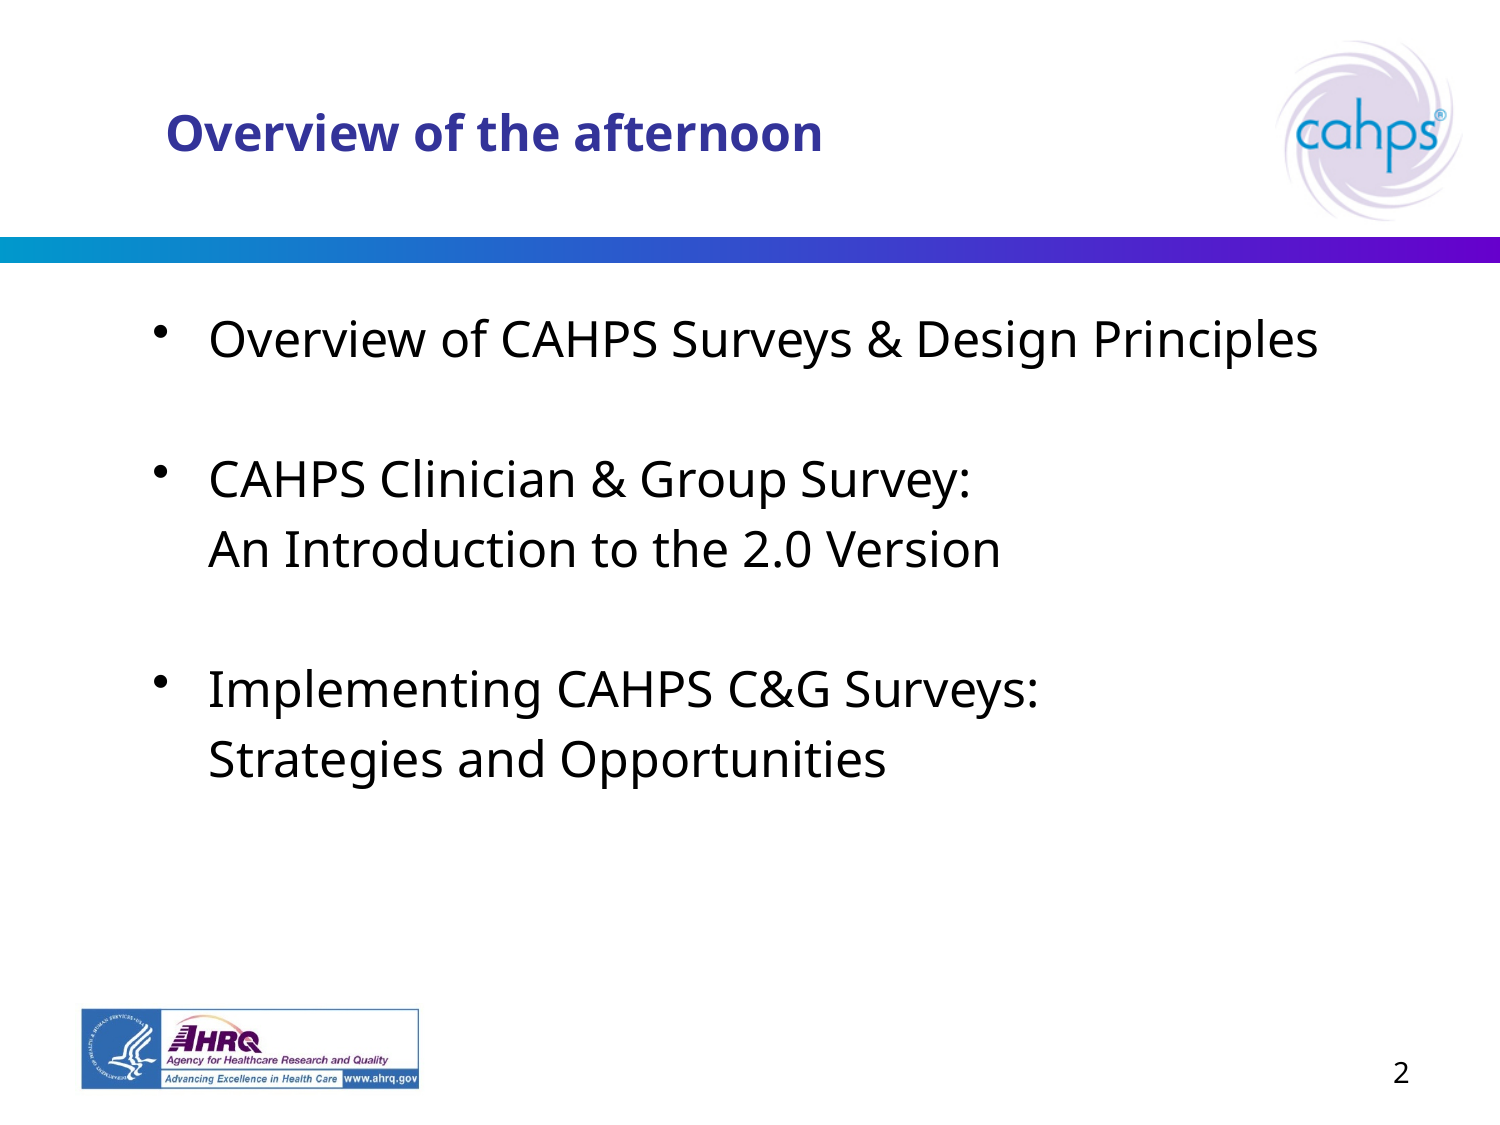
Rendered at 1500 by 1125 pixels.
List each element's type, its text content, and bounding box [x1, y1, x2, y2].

picture [1301, 37, 1463, 225]
list Overview of CAHPS Surveys & Design Principles CAHPS Clinician & Group Survey: An Introduction to the 2.0 Version Implementing CAHPS C&G Surveys: Strategies and Opportunities [137, 299, 800, 926]
picture [75, 1003, 425, 1096]
title Overview of the afternoon [149, 37, 1301, 226]
slide_number 2 [1074, 1046, 1426, 1125]
text_box [800, 275, 1500, 1000]
